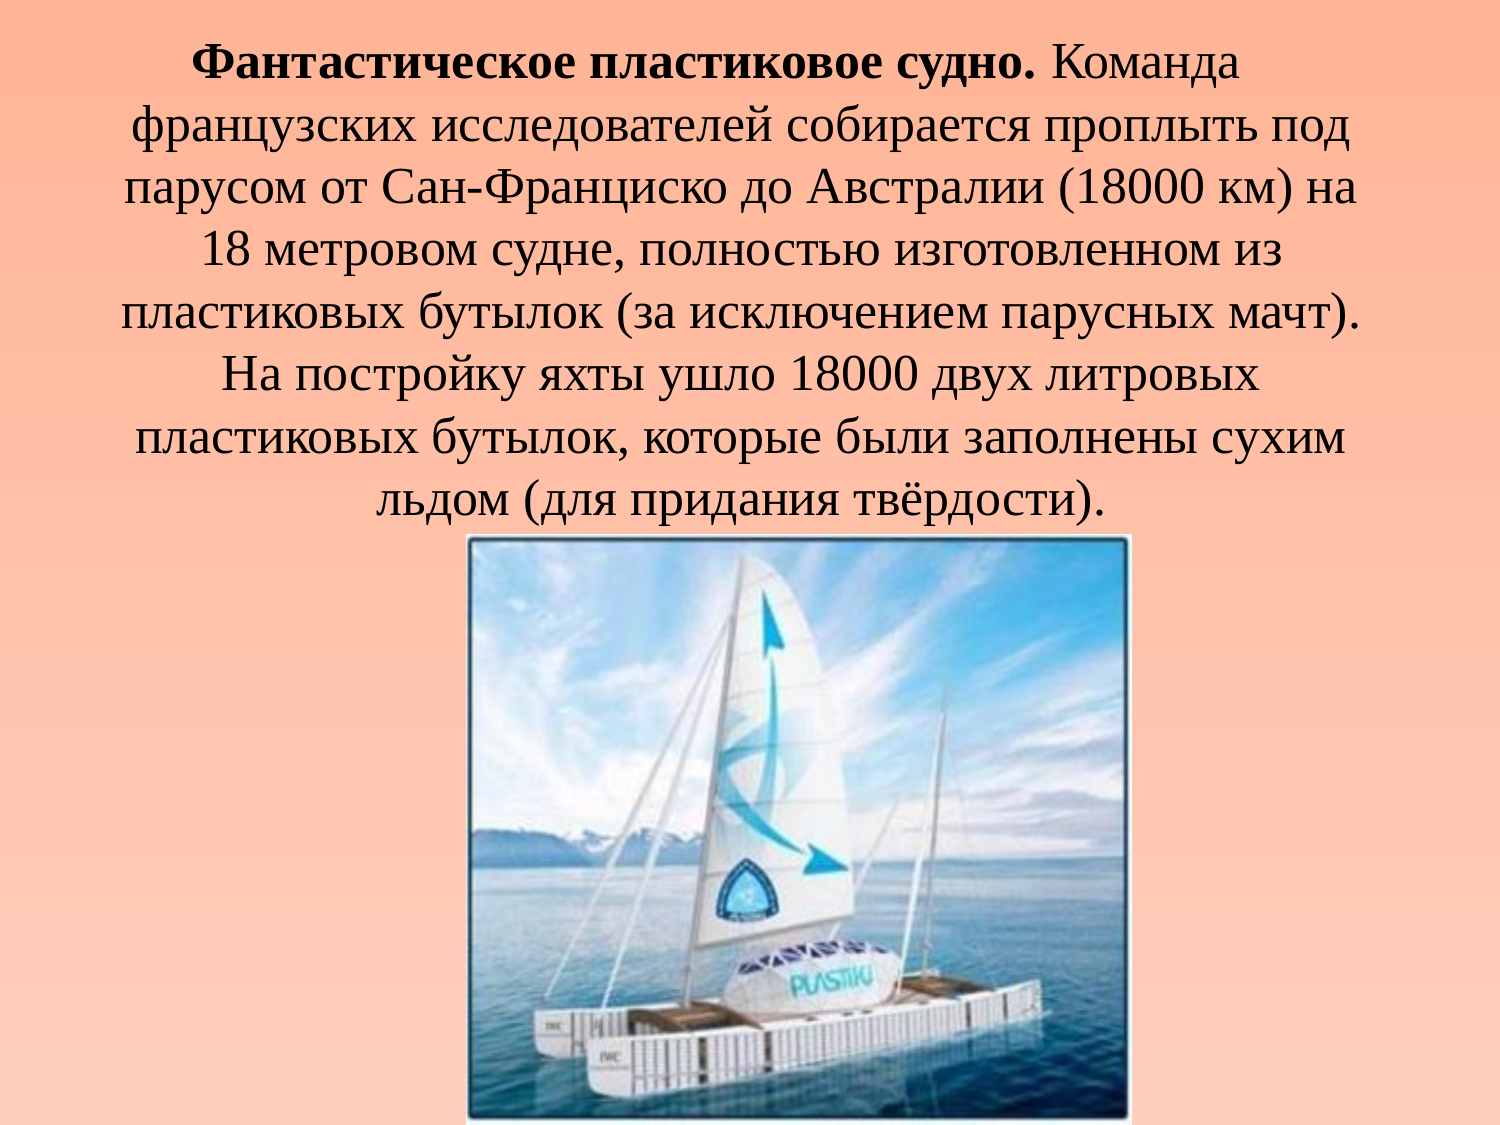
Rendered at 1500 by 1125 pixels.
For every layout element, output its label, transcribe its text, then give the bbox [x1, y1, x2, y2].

picture [466, 534, 1132, 1125]
list Фантастическое пластиковое судно. Команда французских исследователей собирается проплыть под парусом от Сан-Франциско до Австралии (18000 км) на 18 метровом судне, полностью изготовленном из пластиковых бутылок (за исключением парусных мачт). На постройку яхты ушло 18000 двух литровых пластиковых бутылок, которые были заполнены сухим льдом (для придания твёрдости). [41, 19, 1392, 539]
